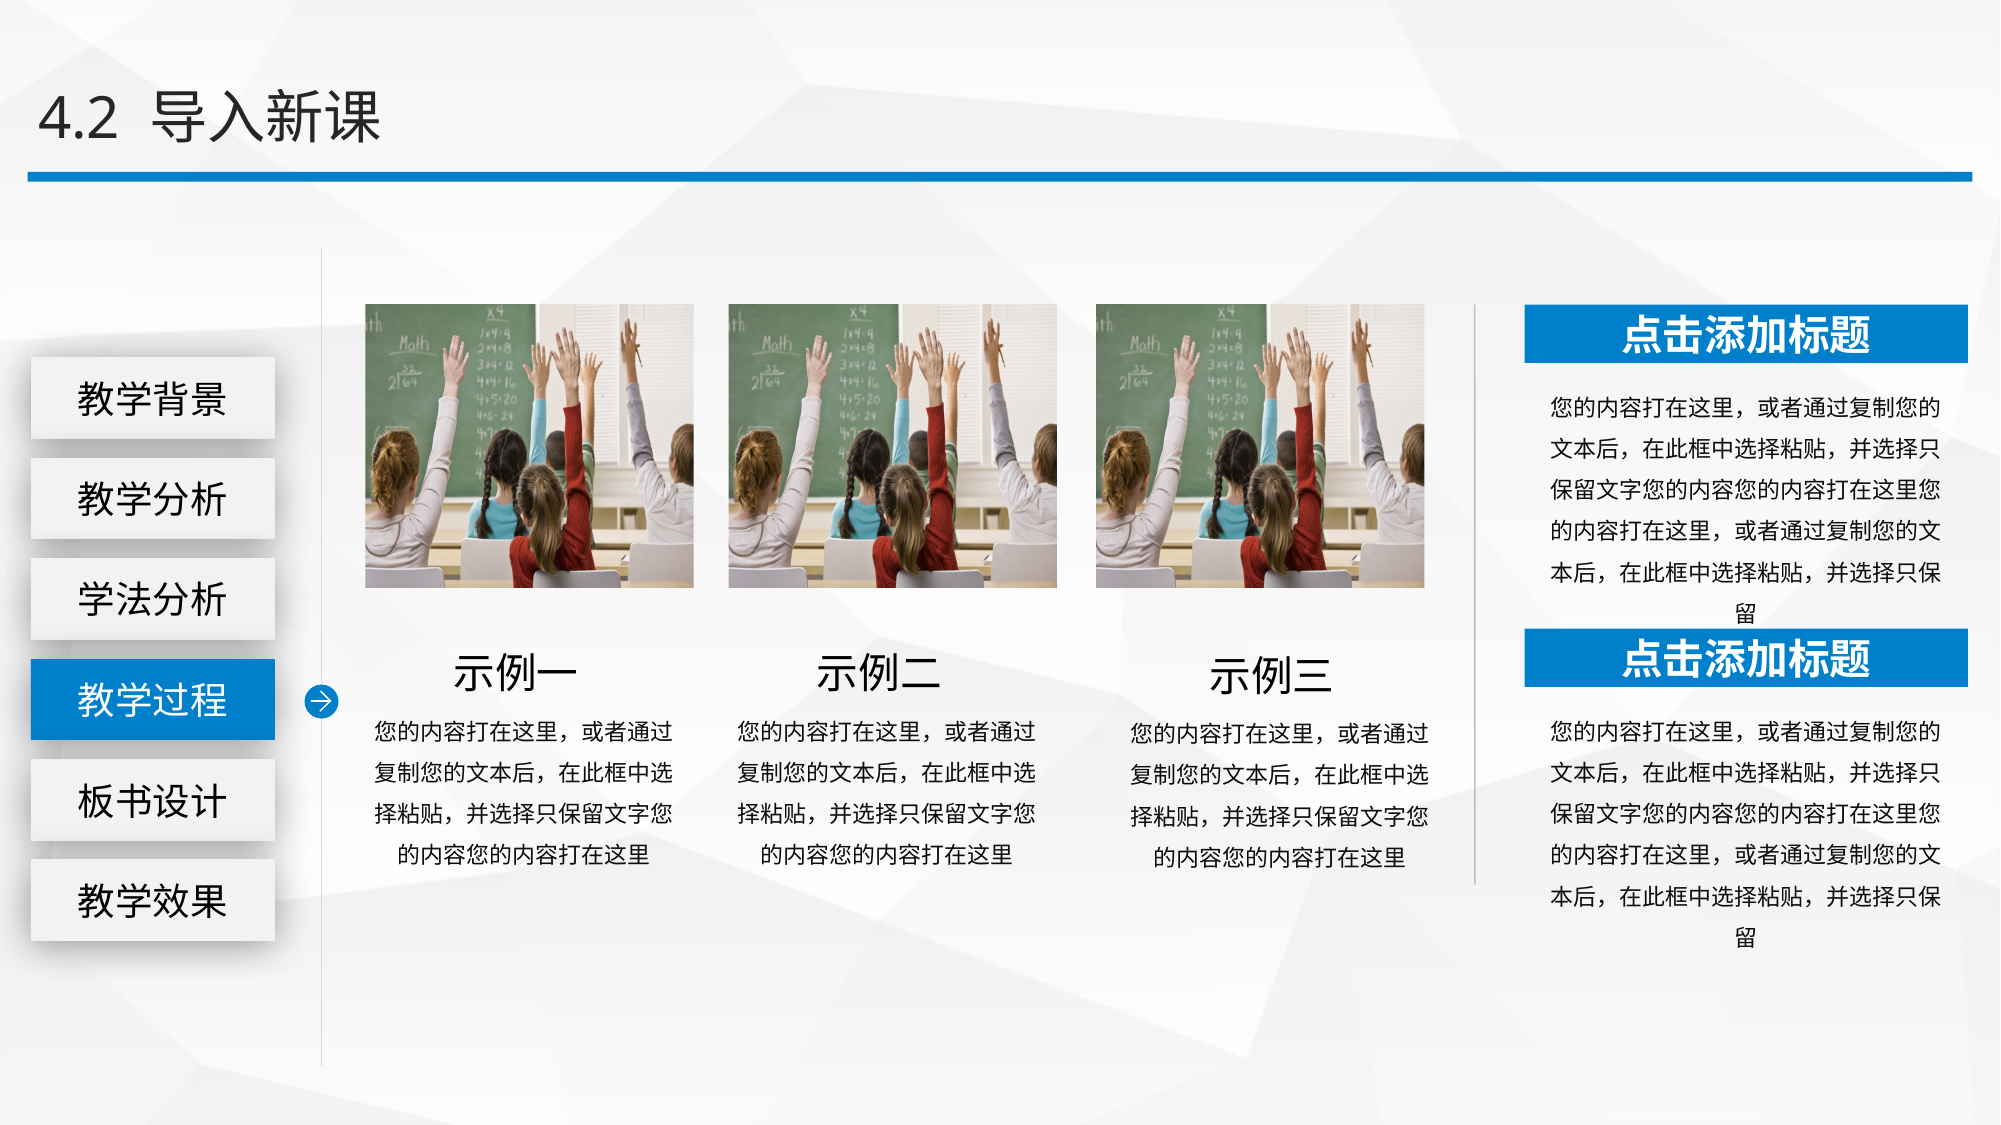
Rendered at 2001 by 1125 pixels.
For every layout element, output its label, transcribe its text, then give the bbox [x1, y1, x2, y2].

text_box 您的内容打在这里，或者通过复制您的文本后，在此框中选择粘贴，并选择只保留文字您的内容您的内容打在这里 [717, 696, 1057, 876]
text_box 示例一 [425, 639, 607, 696]
text_box 教学效果 [30, 859, 275, 941]
text_box 您的内容打在这里，或者通过复制您的文本后，在此框中选择粘贴，并选择只保留文字您的内容您的内容打在这里您的内容打在这里，或者通过复制您的文本后，在此框中选择粘贴，并选择只保留 [1524, 372, 1968, 628]
text_box 您的内容打在这里，或者通过复制您的文本后，在此框中选择粘贴，并选择只保留文字您的内容您的内容打在这里您的内容打在这里，或者通过复制您的文本后，在此框中选择粘贴，并选择只保留 [1524, 696, 1968, 959]
text_box 教学背景 [30, 357, 275, 439]
text_box [728, 304, 1058, 589]
text_box 点击添加标题 [1524, 628, 1968, 687]
text_box [1095, 304, 1426, 589]
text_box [304, 684, 339, 719]
text_box 示例三 [1181, 641, 1363, 698]
text_box [26, 171, 1973, 183]
text_box 您的内容打在这里，或者通过复制您的文本后，在此框中选择粘贴，并选择只保留文字您的内容您的内容打在这里 [353, 696, 694, 876]
text_box 教学分析 [30, 458, 275, 539]
text_box 板书设计 [30, 759, 275, 841]
text_box 示例二 [789, 639, 970, 696]
text_box 学法分析 [30, 558, 275, 640]
text_box 点击添加标题 [1524, 304, 1968, 363]
text_box [364, 304, 695, 589]
text_box 教学过程 [30, 659, 275, 740]
text_box 您的内容打在这里，或者通过复制您的文本后，在此框中选择粘贴，并选择只保留文字您的内容您的内容打在这里 [1109, 698, 1450, 878]
text_box 4.2 导入新课 [23, 73, 794, 158]
picture [0, 0, 2000, 1125]
